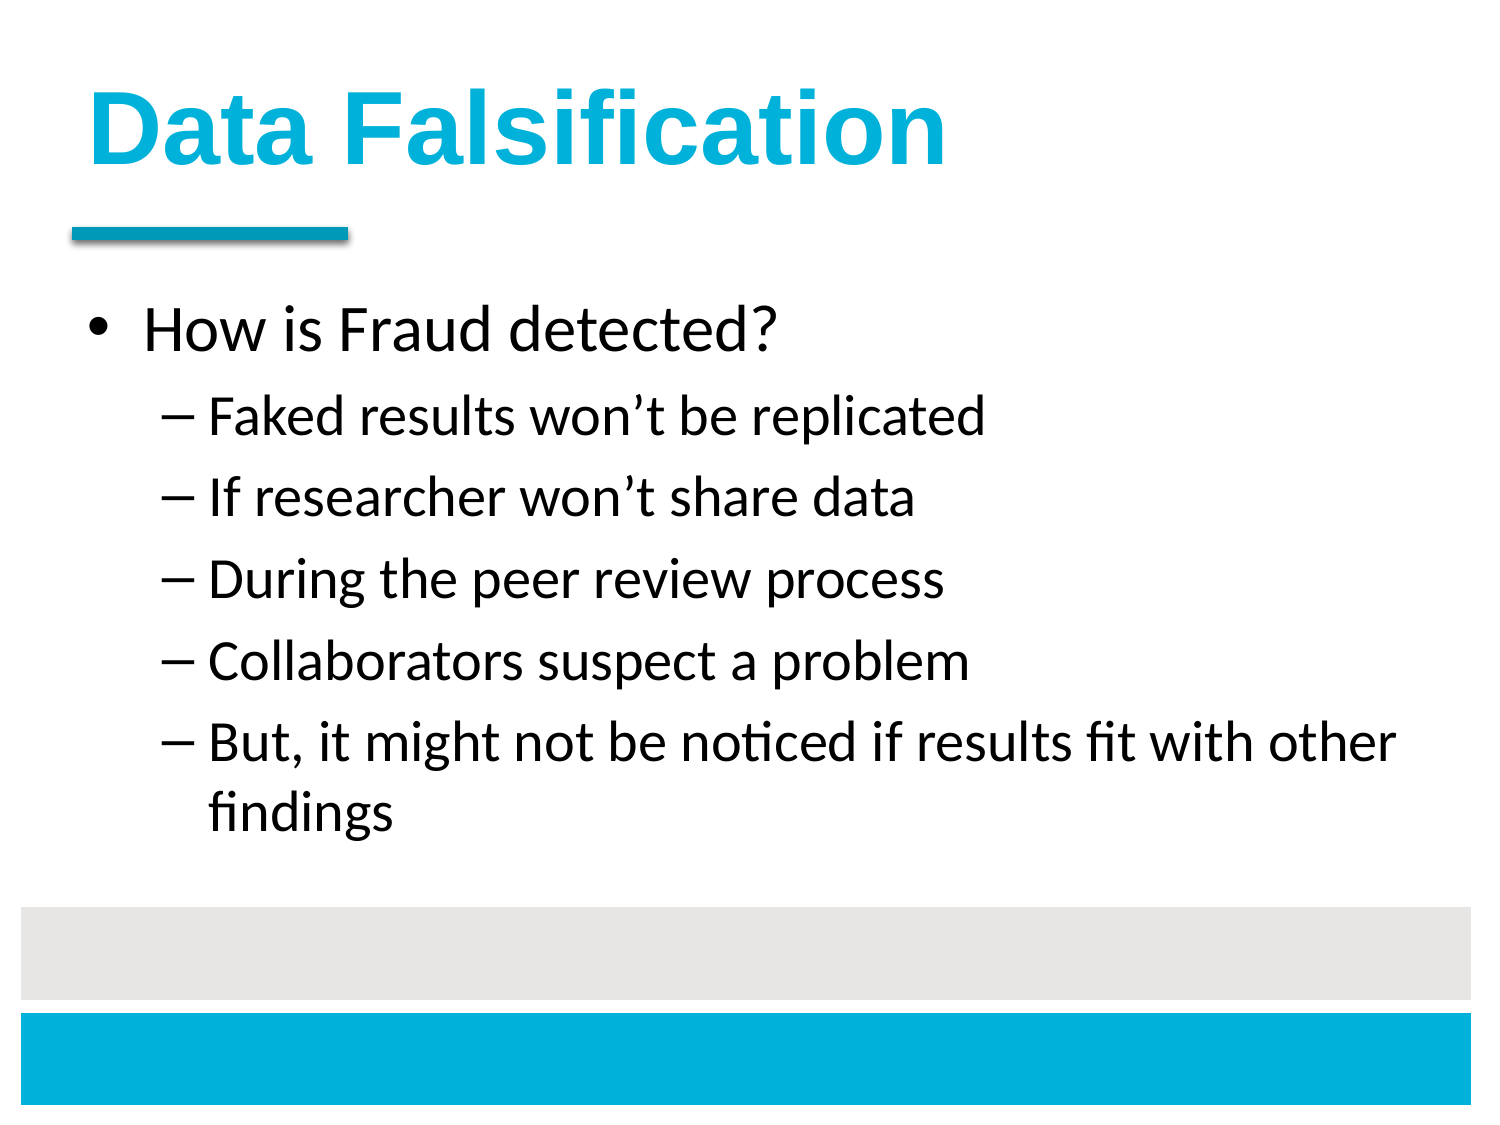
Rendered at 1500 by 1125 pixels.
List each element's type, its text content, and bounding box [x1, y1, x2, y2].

list How is Fraud detected? Faked results won’t be replicated If researcher won’t share data During the peer review process Collaborators suspect a problem But, it might not be noticed if results fit with other findings [72, 277, 1423, 876]
title Data Falsification [72, 29, 1423, 218]
